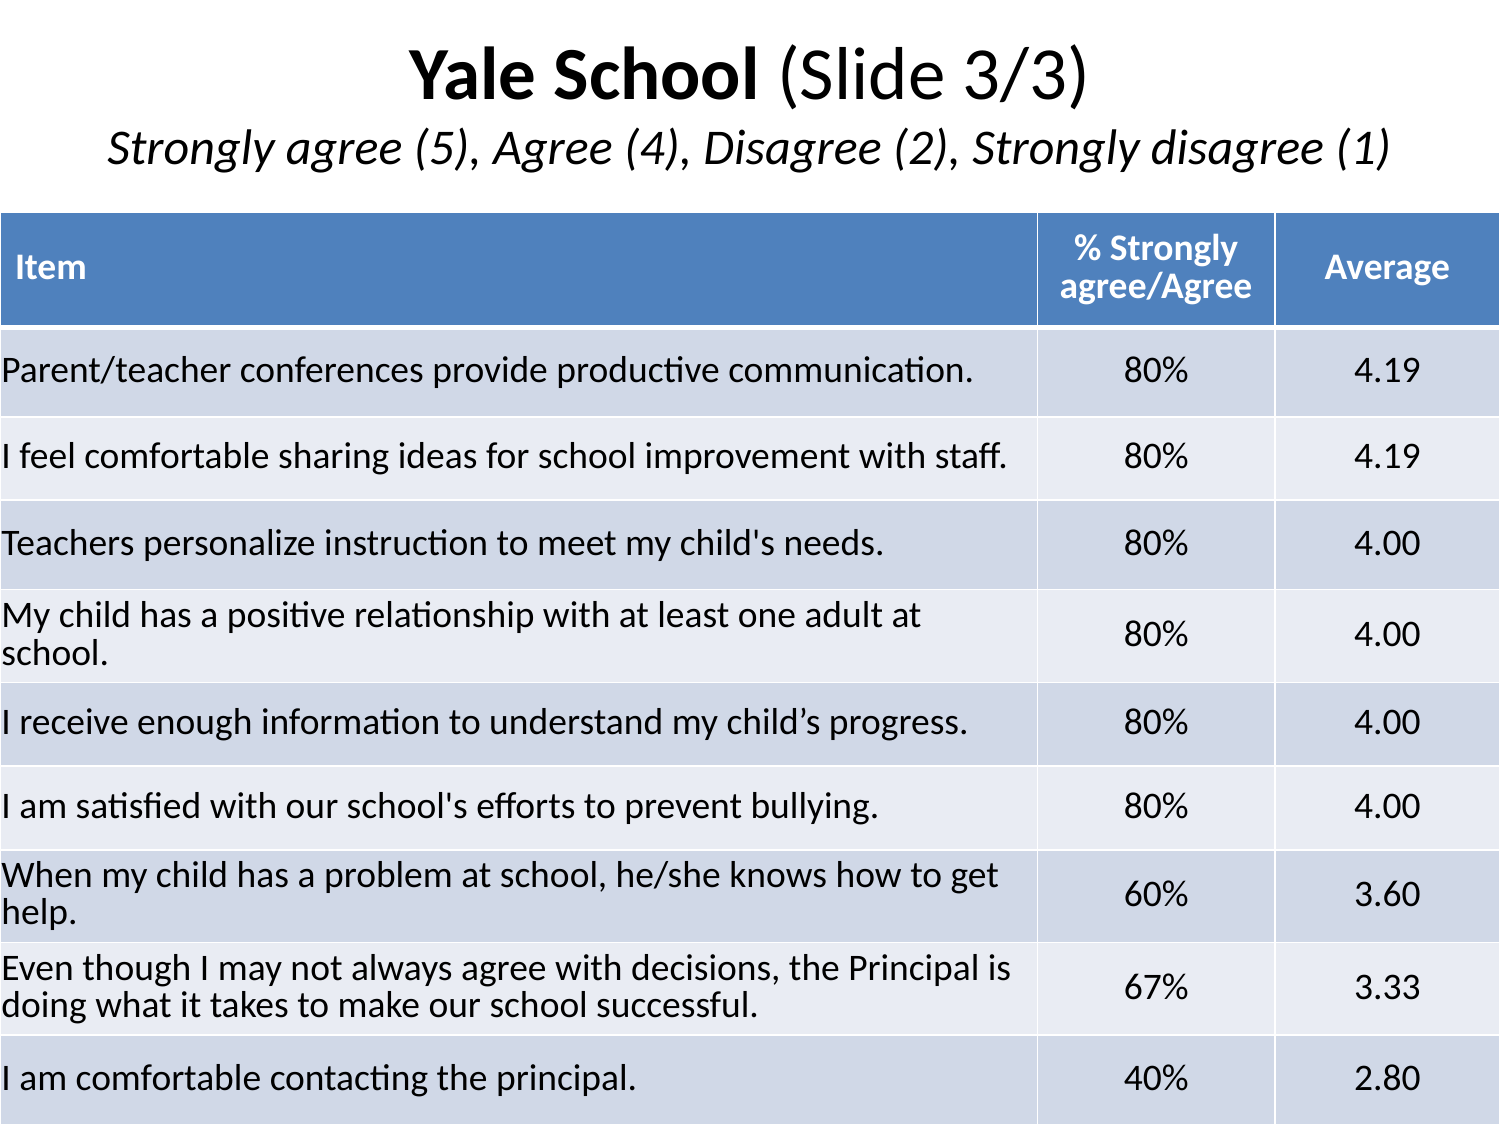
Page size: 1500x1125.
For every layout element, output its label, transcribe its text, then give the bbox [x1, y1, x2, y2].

table_cell 80% [1038, 418, 1274, 499]
table_cell 4.19 [1276, 330, 1499, 416]
table_cell Teachers personalize instruction to meet my child's needs. [1, 501, 1037, 589]
table_header Item [1, 213, 1037, 325]
table_cell 4.00 [1276, 590, 1499, 682]
table_cell I feel comfortable sharing ideas for school improvement with staff. [1, 418, 1037, 499]
table_header Average [1276, 213, 1499, 325]
table_cell 4.19 [1276, 418, 1499, 499]
table_cell 2.80 [1276, 1036, 1499, 1124]
table_cell 80% [1038, 330, 1274, 416]
table_cell My child has a positive relationship with at least one adult at school. [1, 590, 1037, 682]
table_cell 80% [1038, 501, 1274, 589]
table_cell 3.33 [1276, 943, 1499, 1034]
table_cell 60% [1038, 851, 1274, 942]
table_cell 80% [1038, 767, 1274, 849]
table_cell 67% [1038, 943, 1274, 1034]
table_cell 40% [1038, 1036, 1274, 1124]
table_cell Even though I may not always agree with decisions, the Principal is doing what it takes to make our school successful. [1, 943, 1037, 1034]
table_cell 80% [1038, 683, 1274, 765]
table_cell 4.00 [1276, 501, 1499, 589]
table_cell 4.00 [1276, 683, 1499, 765]
table_cell I am satisfied with our school's efforts to prevent bullying. [1, 767, 1037, 849]
table_cell 80% [1038, 590, 1274, 682]
title Yale School (Slide 3/3) Strongly agree (5), Agree (4), Disagree (2), Strongly disagree (1) [0, 0, 1500, 200]
table_cell 3.60 [1276, 851, 1499, 942]
table_cell When my child has a problem at school, he/she knows how to get help. [1, 851, 1037, 942]
table_cell Parent/teacher conferences provide productive communication. [1, 330, 1037, 416]
table_header % Strongly agree/Agree [1038, 213, 1274, 325]
table_cell 4.00 [1276, 767, 1499, 849]
table_cell I receive enough information to understand my child’s progress. [1, 683, 1037, 765]
table_cell I am comfortable contacting the principal. [1, 1036, 1037, 1124]
